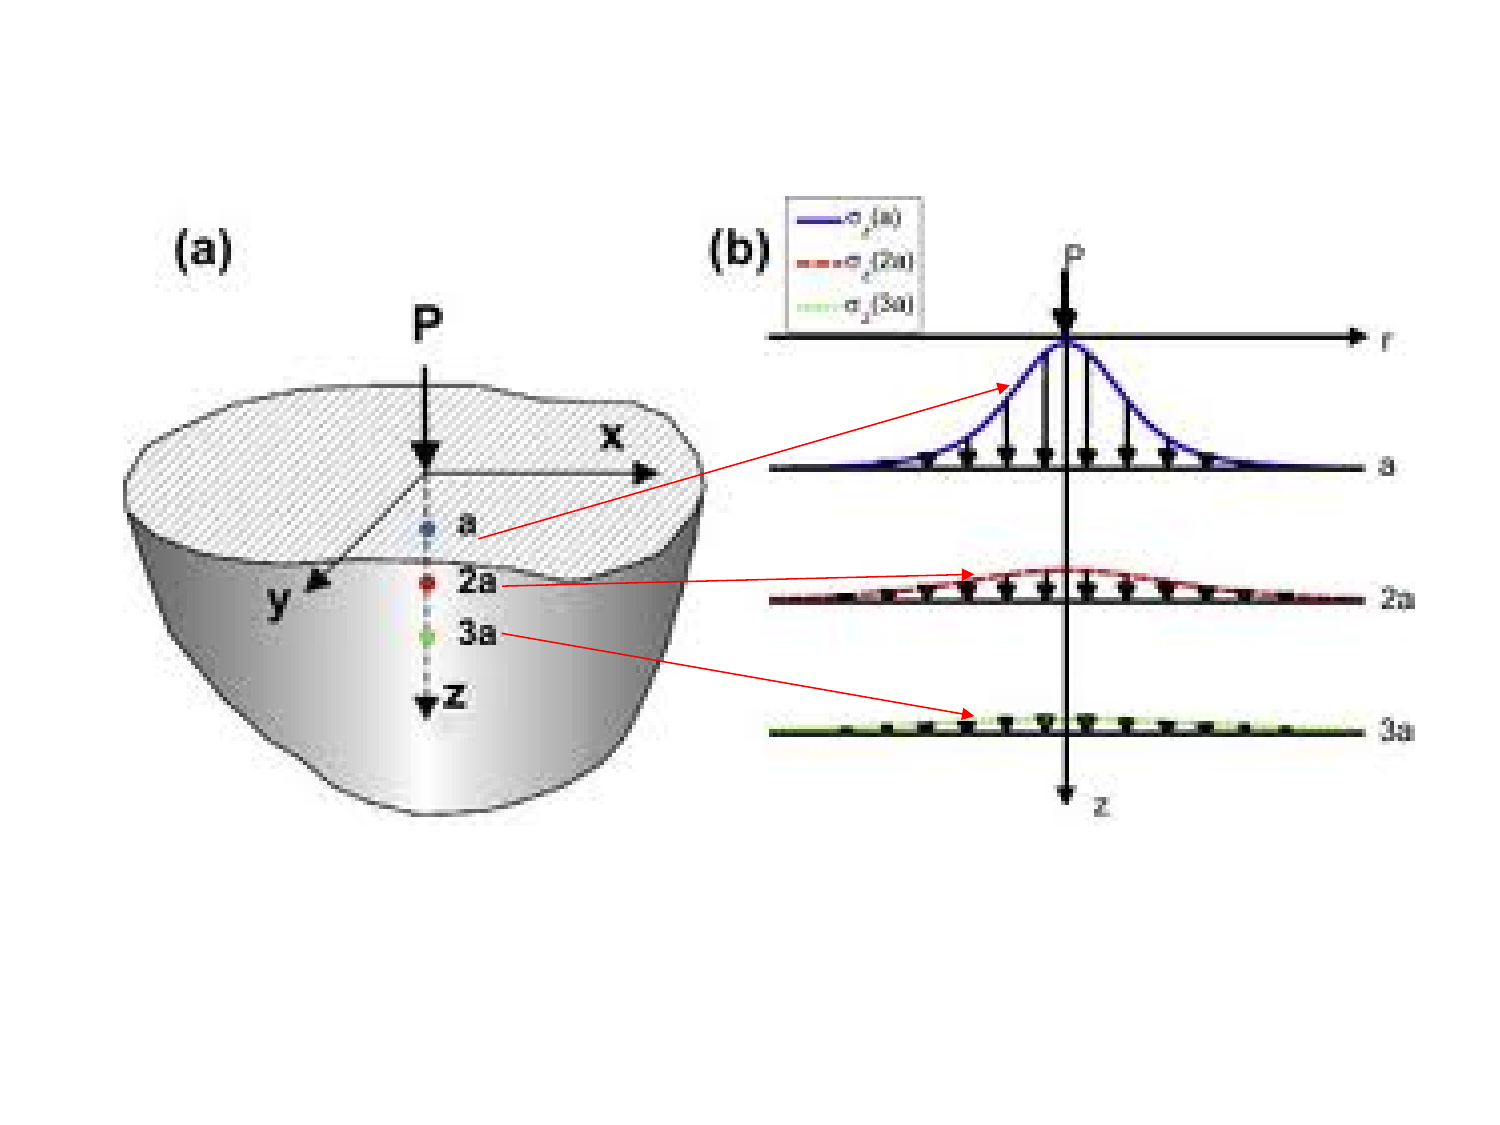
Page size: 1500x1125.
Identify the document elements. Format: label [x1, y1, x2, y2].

picture [123, 195, 1416, 826]
text_box [478, 385, 1011, 540]
text_box [501, 633, 975, 717]
text_box [501, 573, 975, 587]
